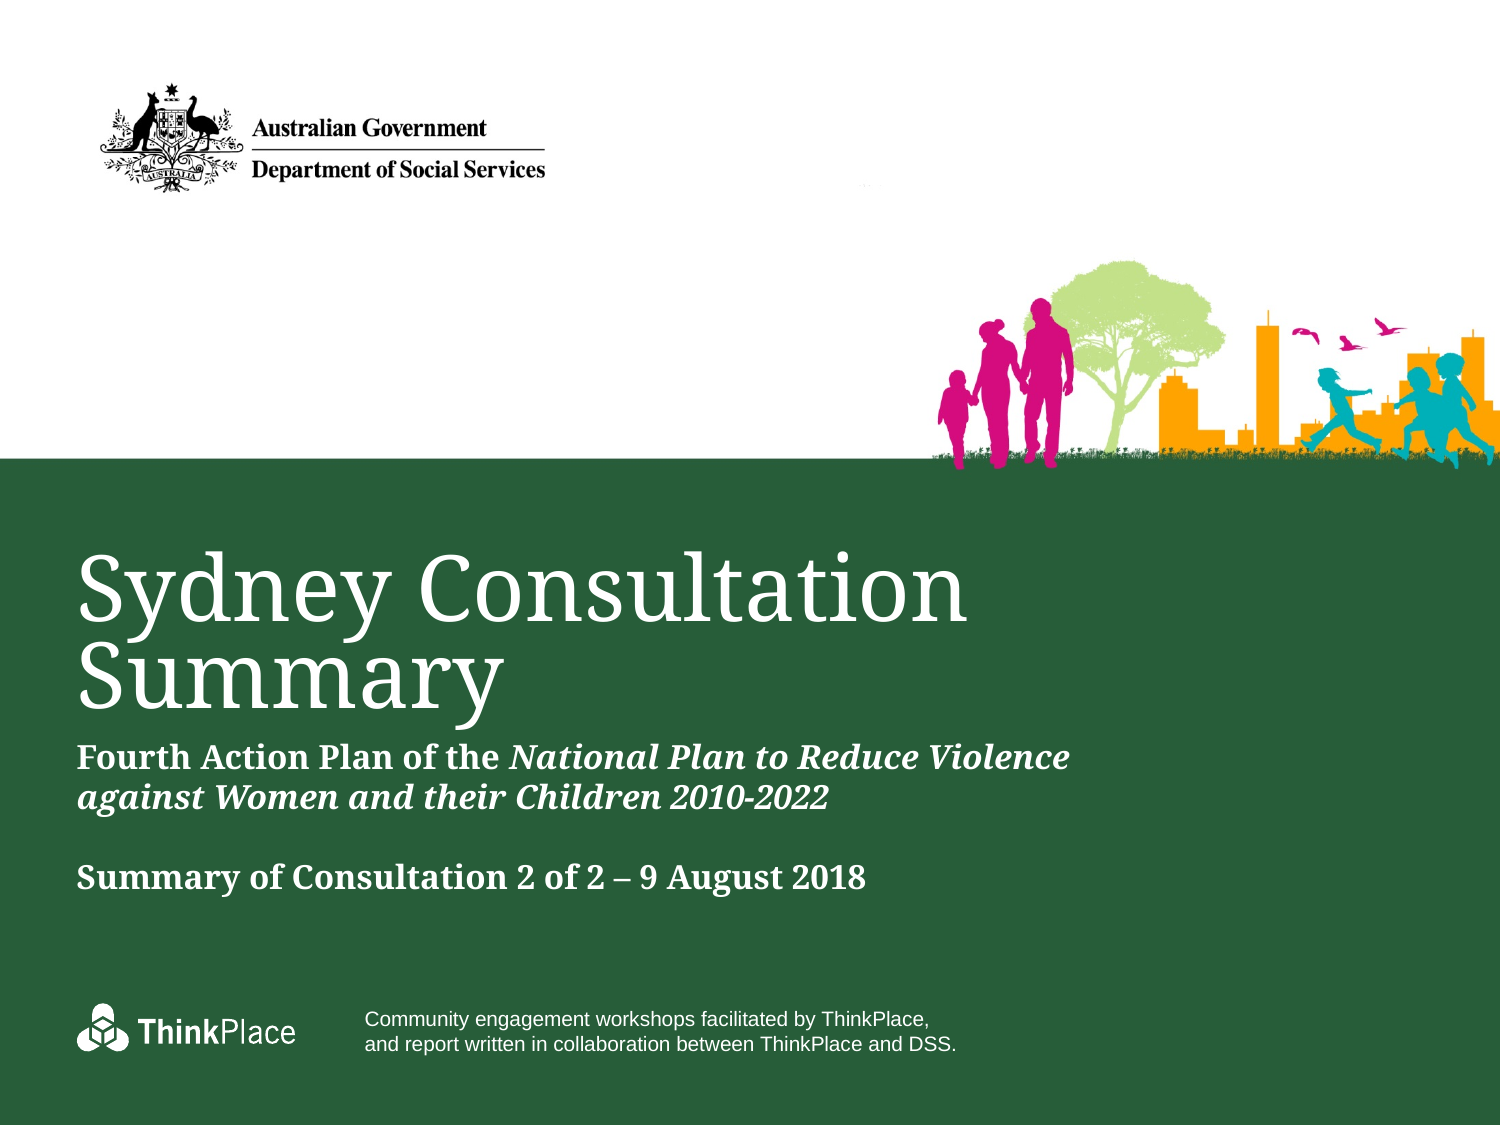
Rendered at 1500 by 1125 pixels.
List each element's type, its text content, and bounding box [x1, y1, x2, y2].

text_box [76, 1002, 296, 1052]
text_box Fourth Action Plan of the National Plan to Reduce Violence against Women and their Children 2010-2022 Summary of Consultation 2 of 2 – 9 August 2018 [76, 736, 1081, 897]
text_box Sydney Consultation Summary [76, 550, 1081, 727]
picture [0, 0, 1500, 1125]
text_box Community engagement workshops facilitated by ThinkPlace, and report written in collaboration between ThinkPlace and DSS. [349, 998, 979, 1064]
